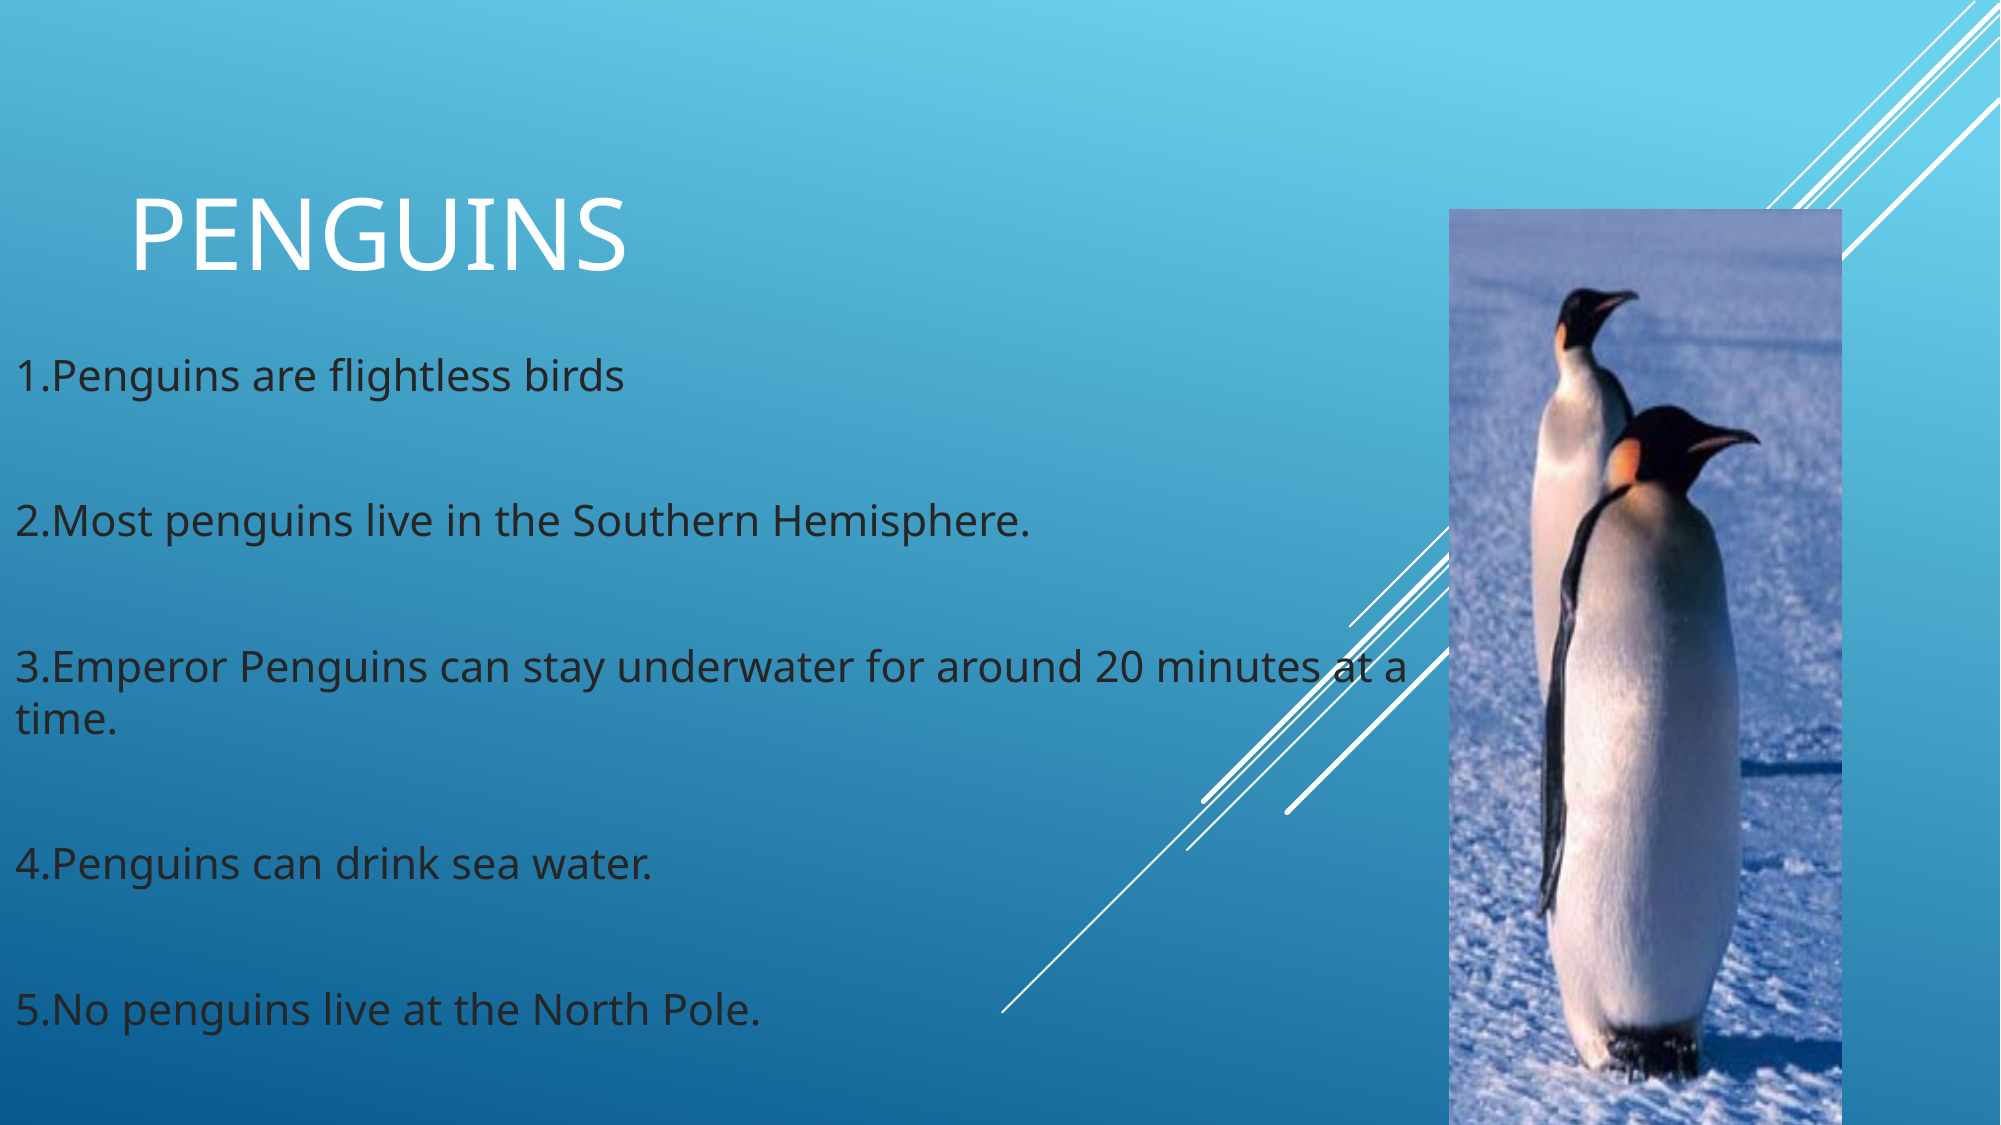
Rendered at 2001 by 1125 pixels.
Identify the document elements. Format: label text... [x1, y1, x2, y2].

subtitle 1.Penguins are flightless birds 2.Most penguins live in the Southern Hemisphere. 3.Emperor Penguins can stay underwater for around 20 minutes at a time. 4.Penguins can drink sea water. 5.No penguins live at the North Pole. [0, 340, 1448, 1046]
picture [1448, 209, 1843, 1125]
title penguins [112, 112, 1425, 298]
